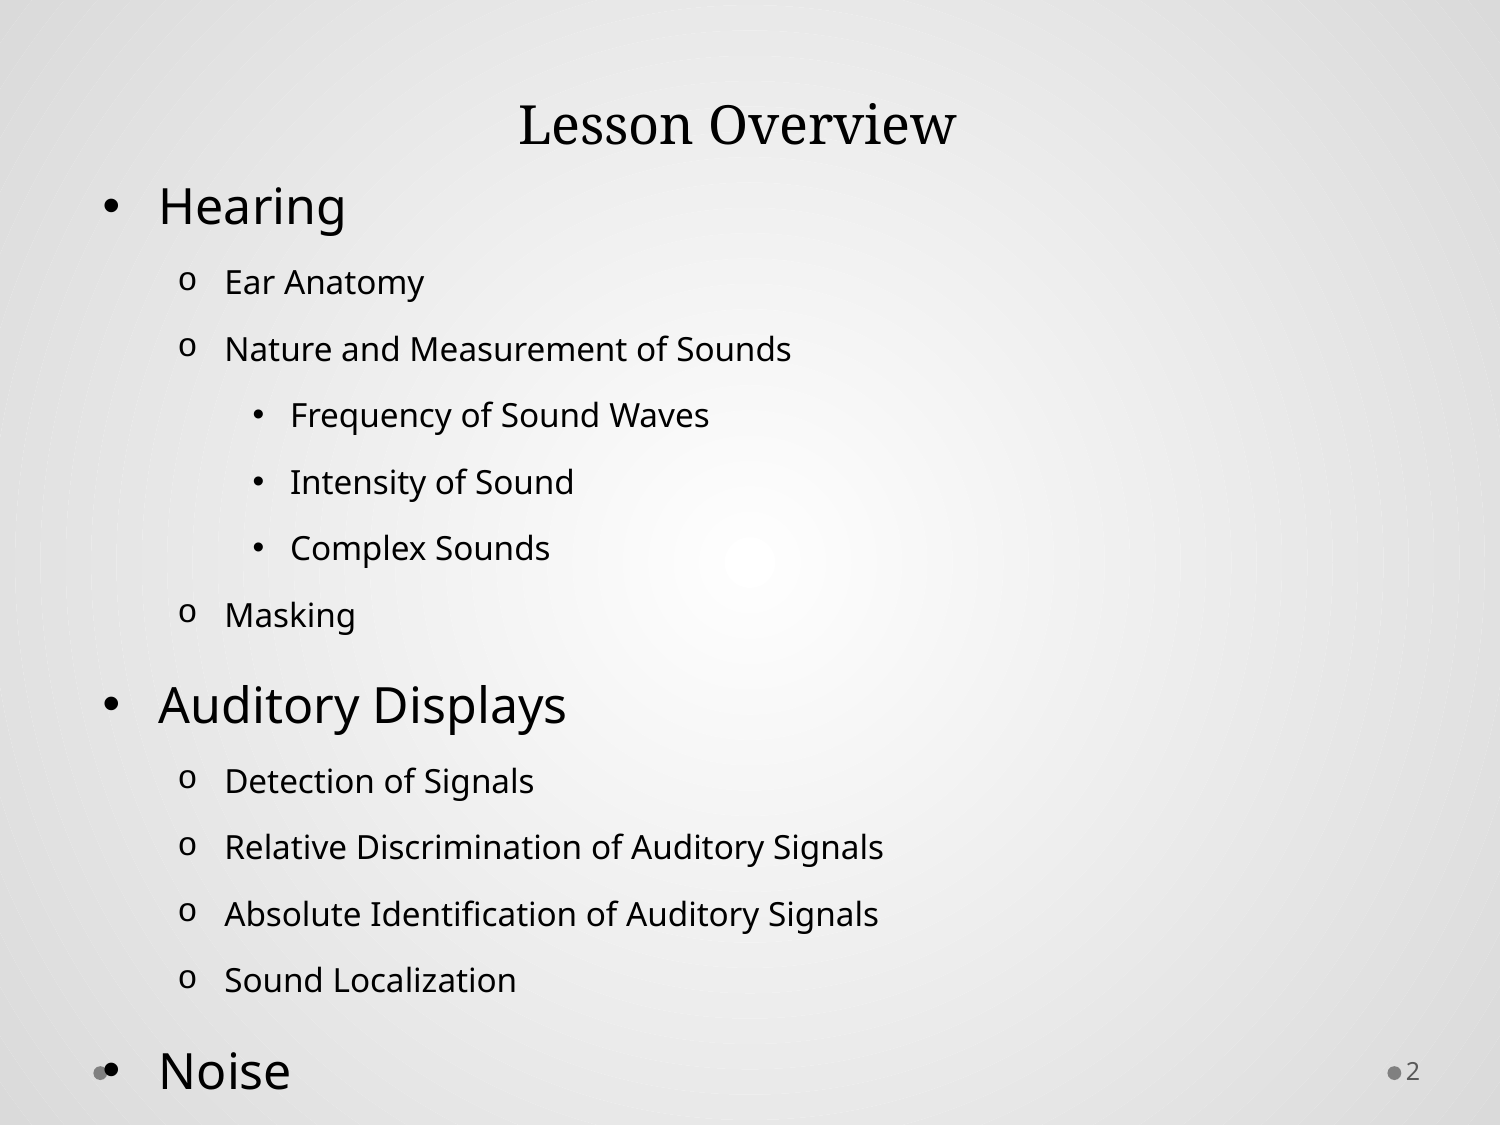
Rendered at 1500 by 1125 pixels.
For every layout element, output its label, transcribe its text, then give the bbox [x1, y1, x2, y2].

title Lesson Overview [62, 62, 1413, 163]
list Hearing Ear Anatomy Nature and Measurement of Sounds Frequency of Sound Waves Intensity of Sound Complex Sounds Masking Auditory Displays Detection of Signals Relative Discrimination of Auditory Signals Absolute Identification of Auditory Signals Sound Localization Noise [87, 137, 1438, 1113]
slide_number 2 [1401, 1042, 1494, 1103]
